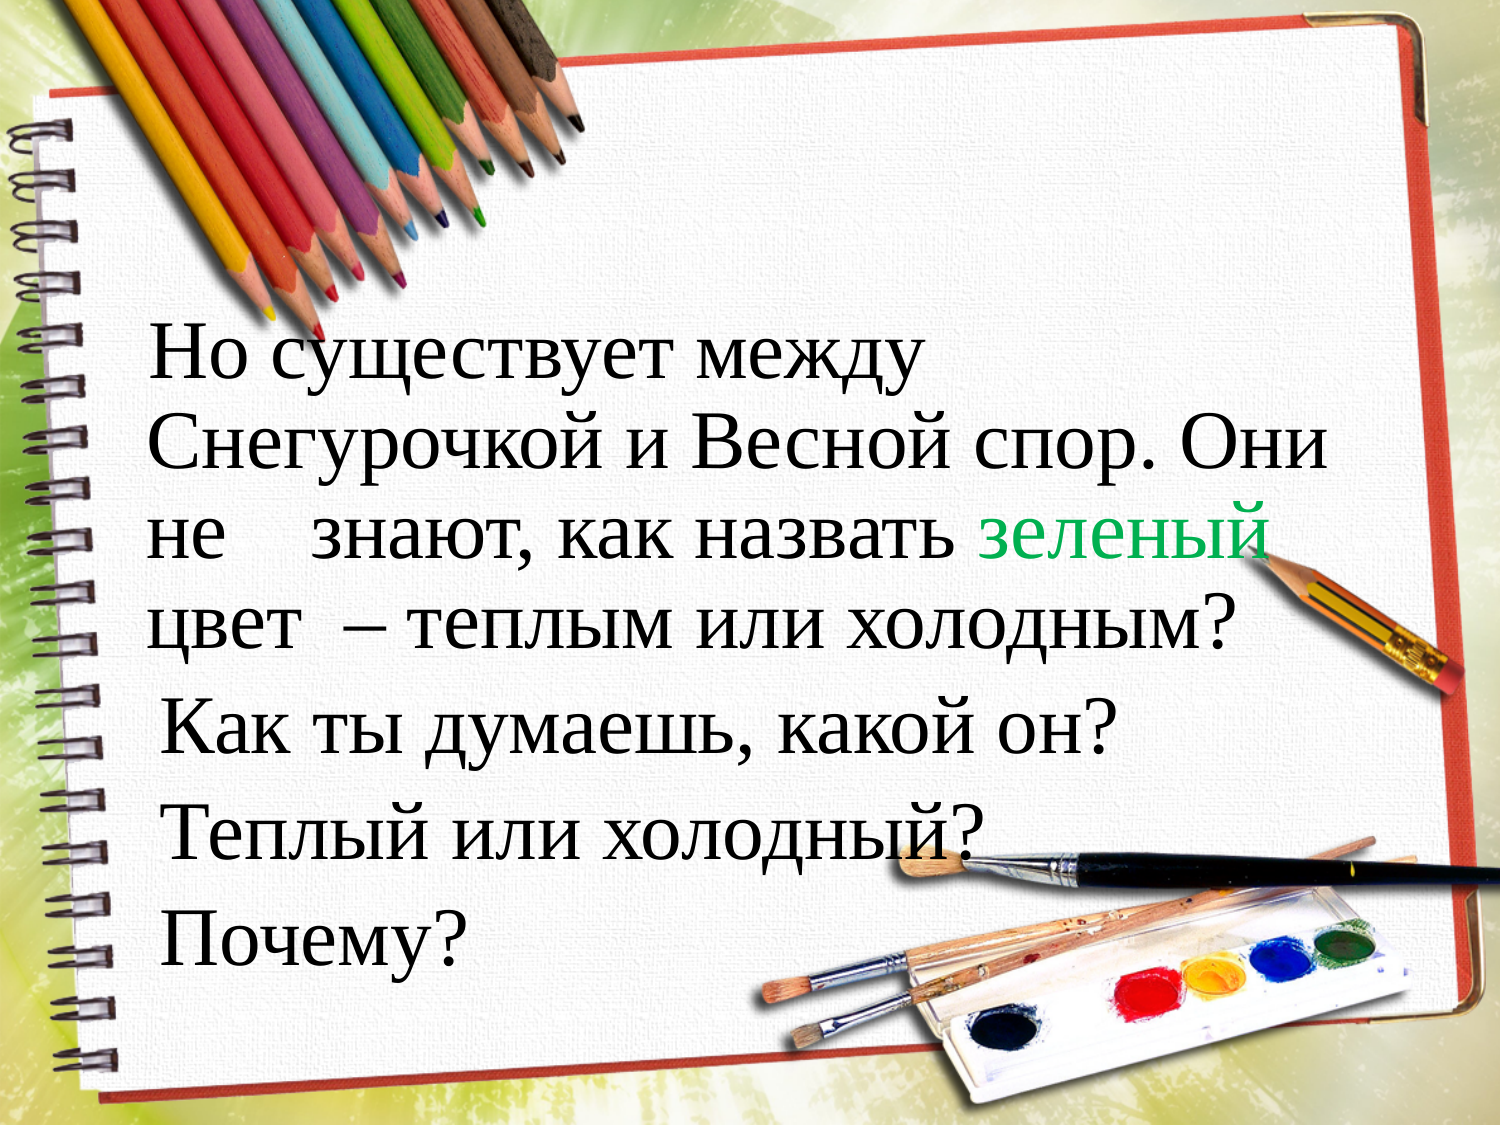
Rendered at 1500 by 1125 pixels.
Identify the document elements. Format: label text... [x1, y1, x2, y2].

picture [0, 0, 1500, 1125]
list Но существует между Снегурочкой и Весной спор. Они не знают, как назвать зеленый цвет – теплым или холодным? Как ты думаешь, какой он? Теплый или холодный? Почему? [103, 299, 1397, 1014]
